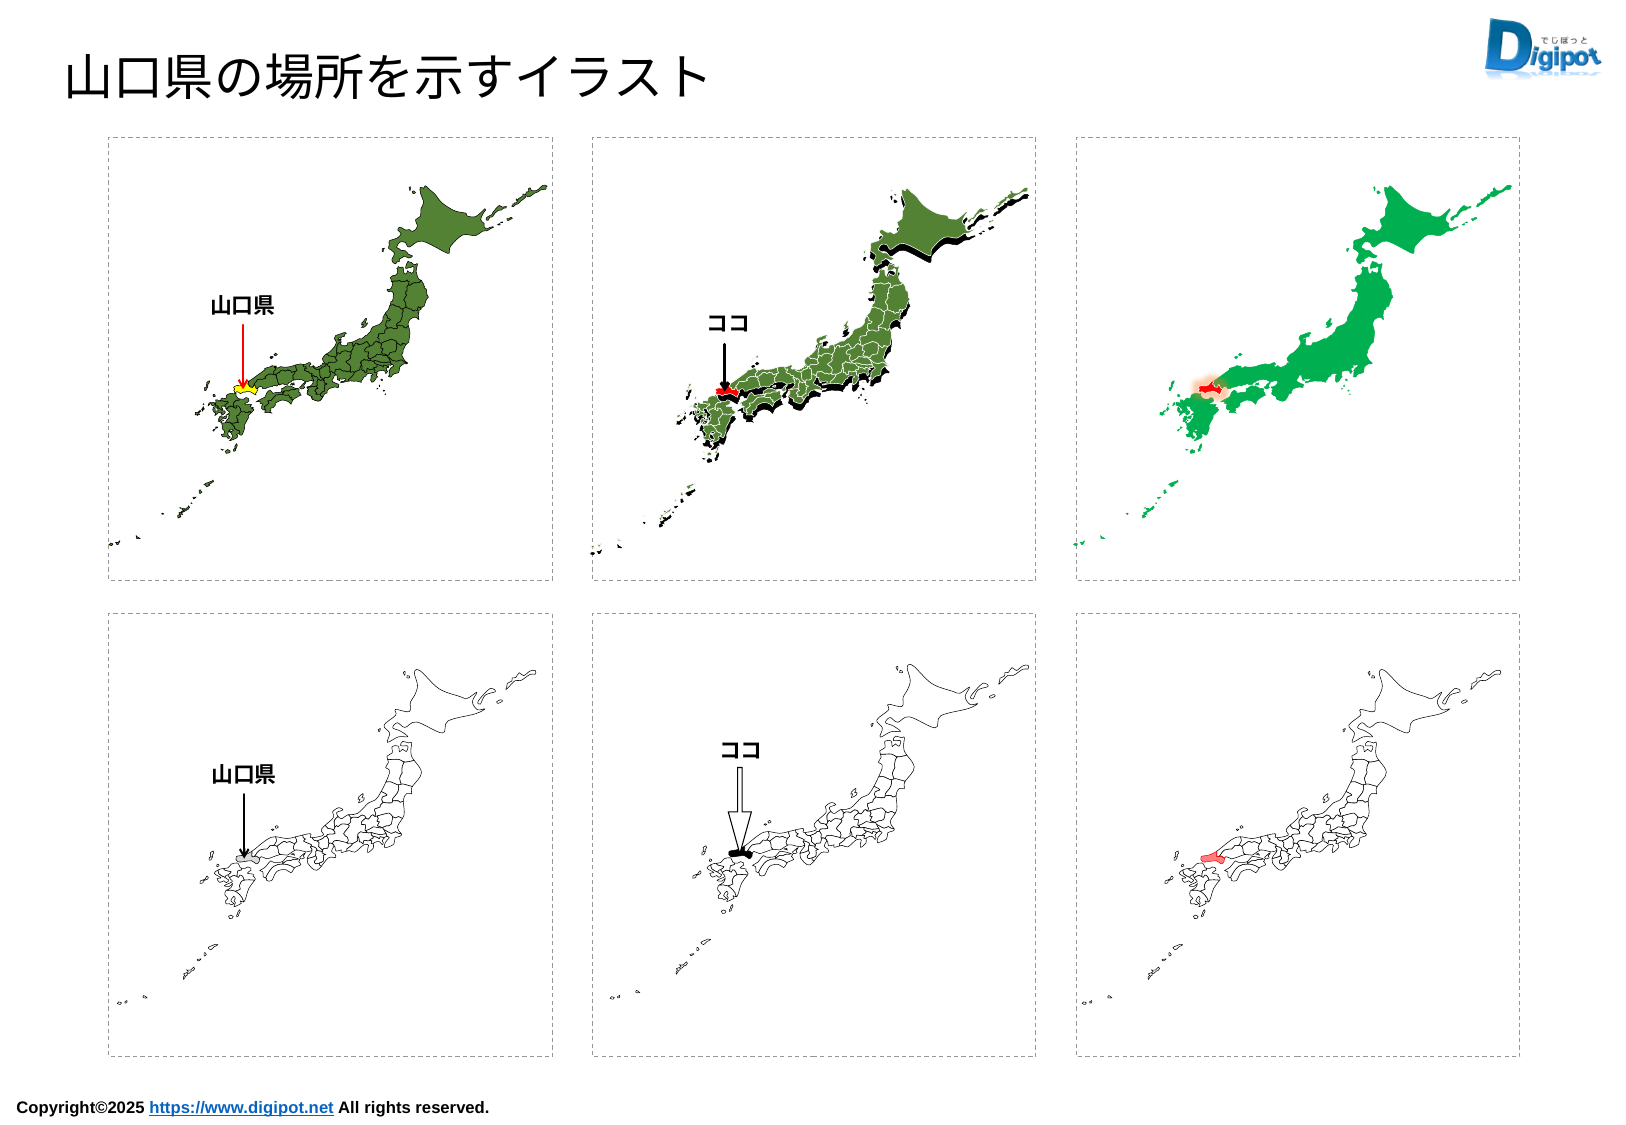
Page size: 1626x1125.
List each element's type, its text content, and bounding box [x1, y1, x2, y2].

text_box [1073, 185, 1512, 546]
picture [1485, 18, 1602, 82]
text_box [117, 669, 536, 1005]
text_box 山口県の場所を示すイラスト [49, 38, 728, 113]
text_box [590, 187, 1029, 555]
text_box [1082, 669, 1501, 1005]
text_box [108, 185, 548, 546]
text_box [609, 664, 1029, 1000]
